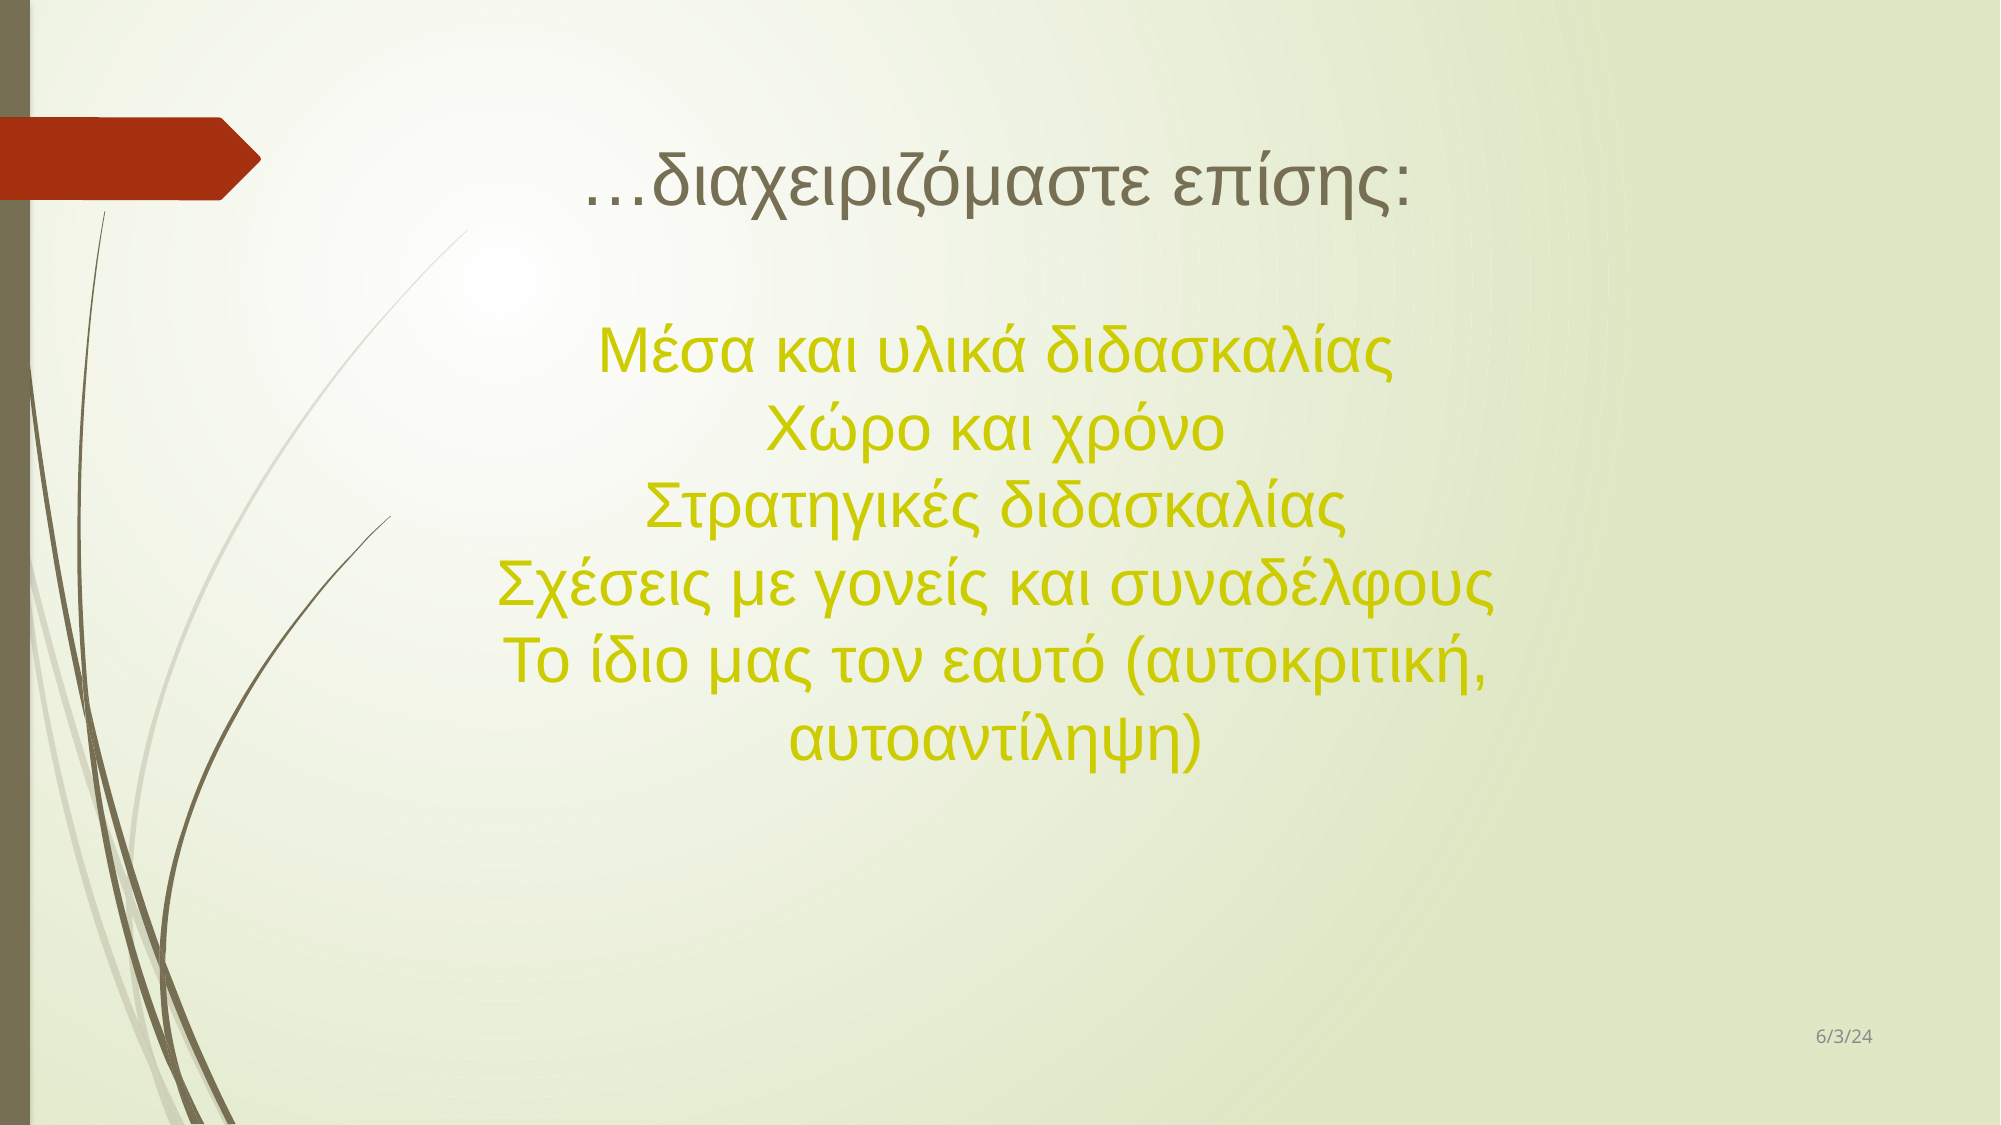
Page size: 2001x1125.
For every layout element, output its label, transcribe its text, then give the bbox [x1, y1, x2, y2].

title …διαχειριζόμαστε επίσης: Μέσα και υλικά διδασκαλίας Χώρο και χρόνο Στρατηγικές διδασκαλίας Σχέσεις με γονείς και συναδέλφους Το ίδιο μας τον εαυτό (αυτοκριτική, αυτοαντίληψη) [338, 125, 1655, 941]
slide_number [1699, 1005, 1888, 1067]
